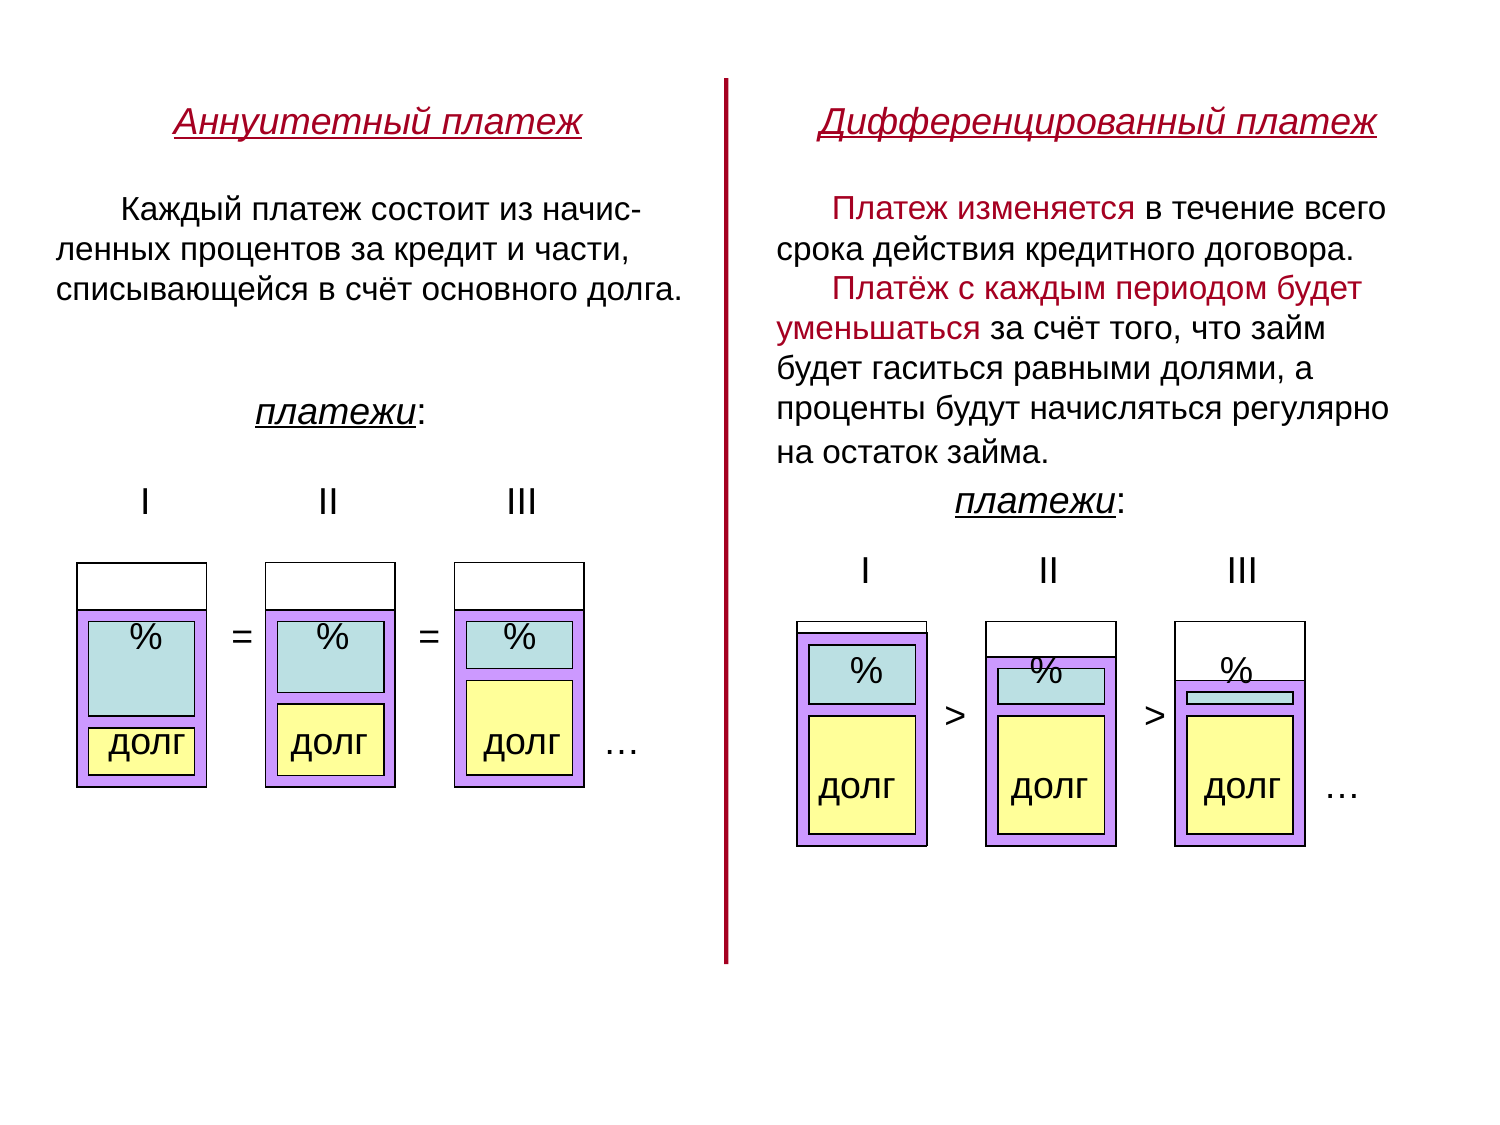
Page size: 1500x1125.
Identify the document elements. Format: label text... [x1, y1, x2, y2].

text_box Аннуитетный платеж Каждый платеж состоит из начис-ленных процентов за кредит и части, списывающейся в счёт основного долга. платежи: I II III % = % = % долг долг долг … [41, 89, 715, 860]
text_box Дифференцированный платеж Платеж изменяется в течение всего срока действия кредитного договора. Платёж с каждым периодом будет уменьшаться за счёт того, что займ будет гаситься равными долями, а проценты будут начисляться регулярно на остаток займа. платежи: I II III % % % > > долг долг долг … [761, 89, 1436, 904]
